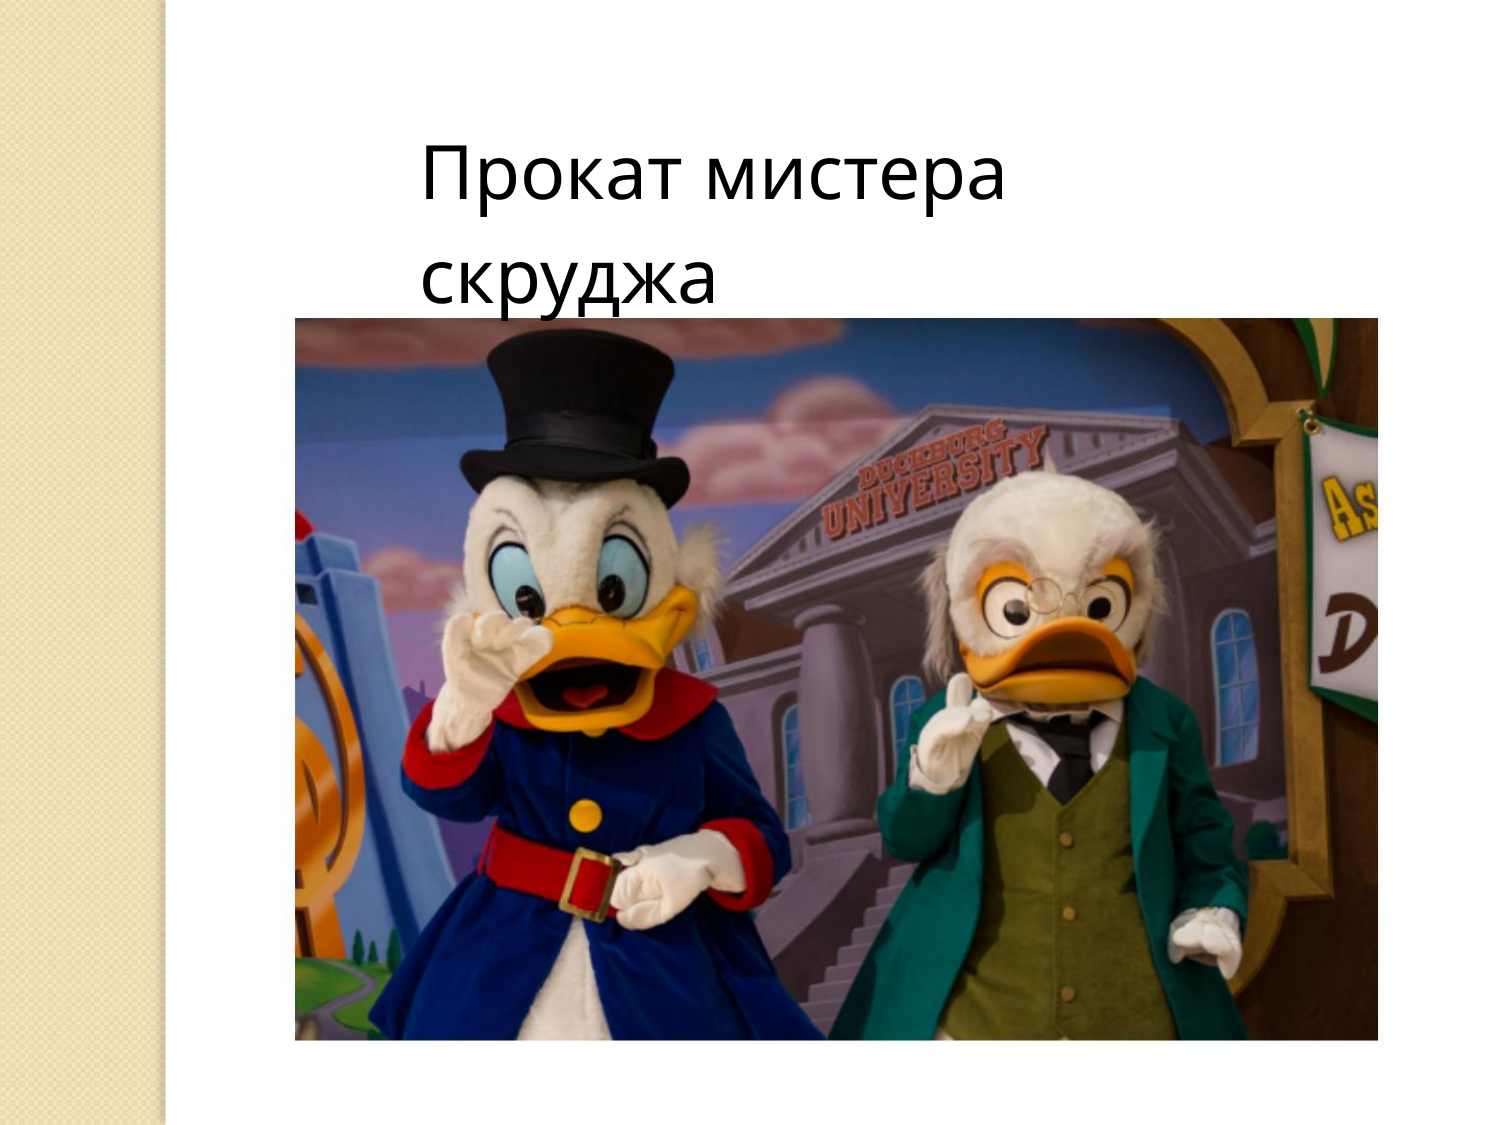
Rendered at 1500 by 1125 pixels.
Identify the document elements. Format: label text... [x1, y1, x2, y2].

text_box Прокат мистера скруджа [419, 111, 1242, 319]
text_box [0, 0, 1500, 1125]
